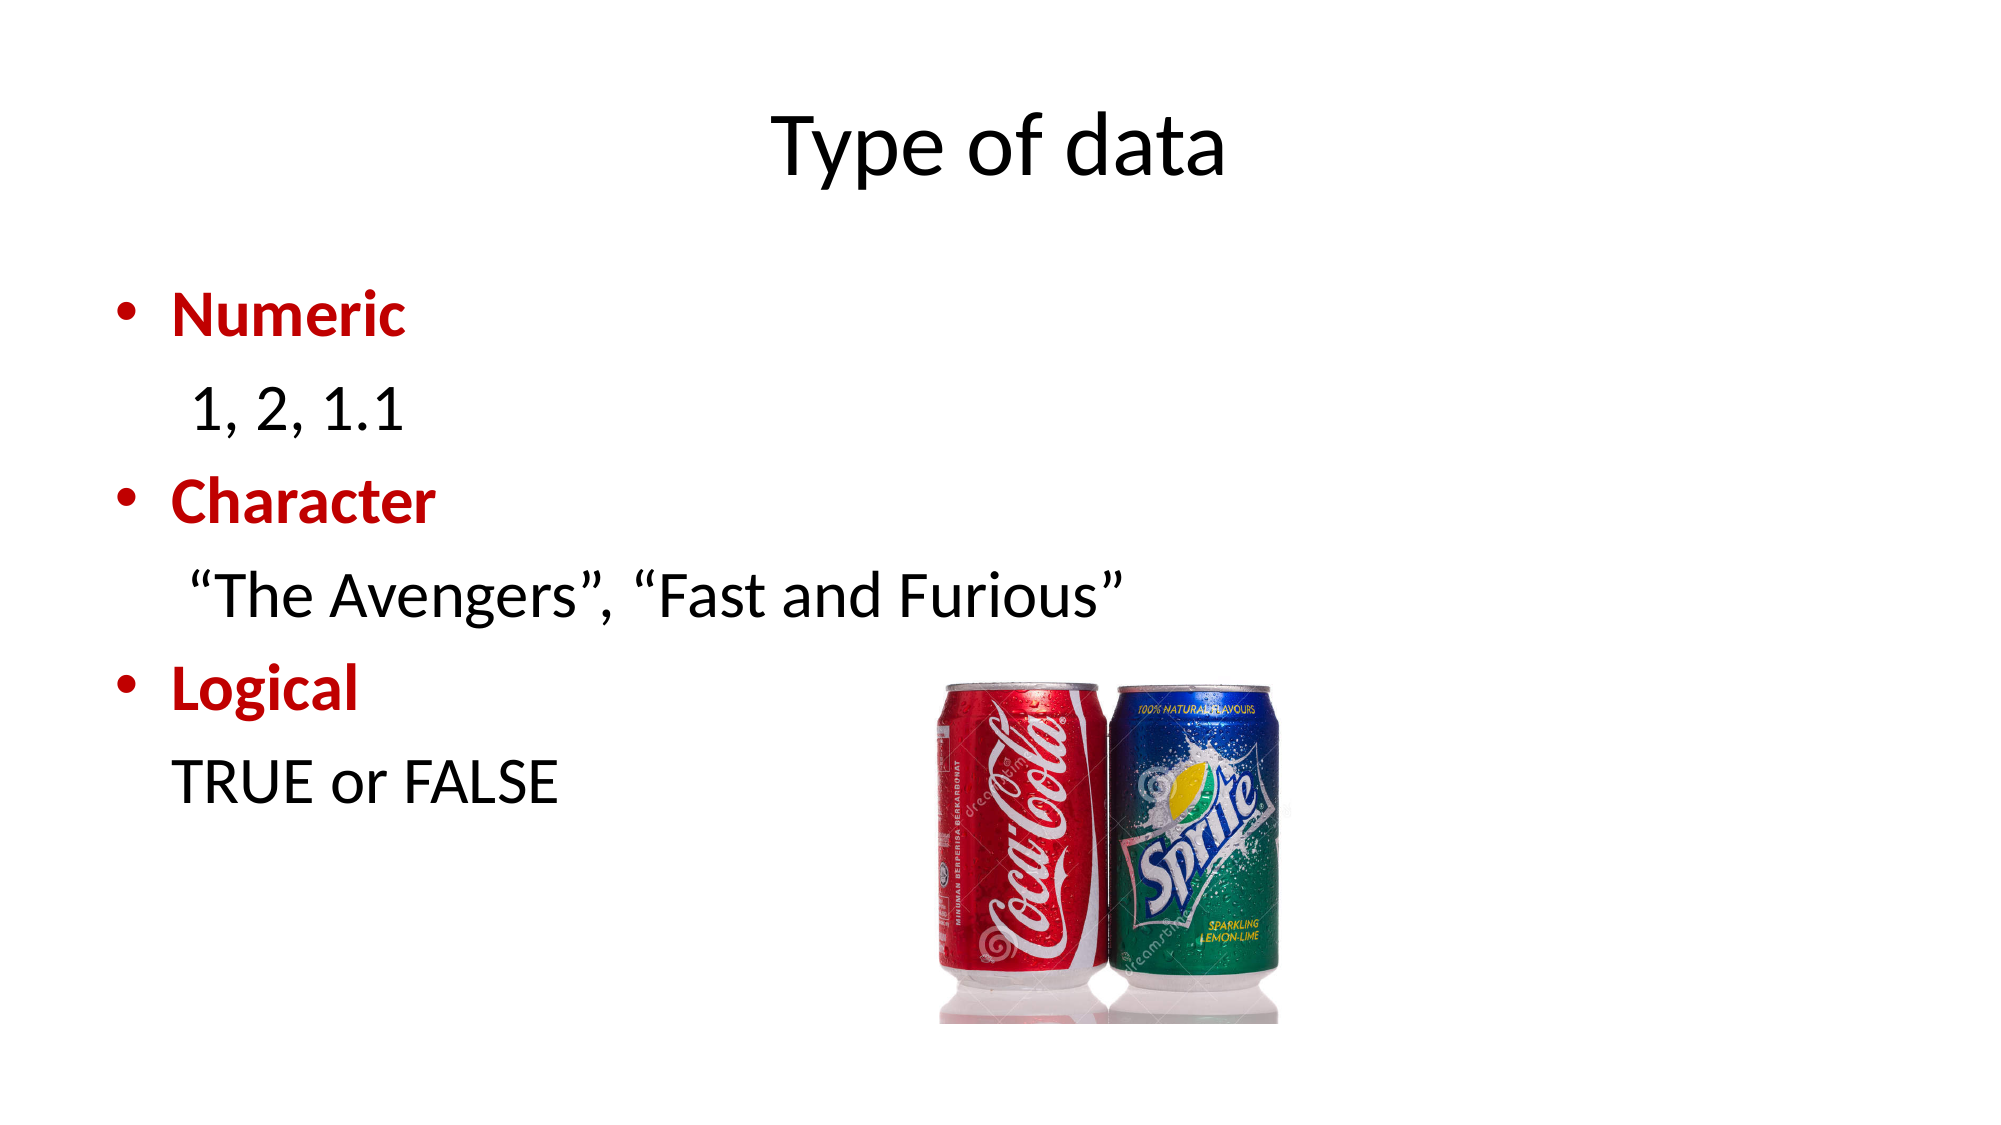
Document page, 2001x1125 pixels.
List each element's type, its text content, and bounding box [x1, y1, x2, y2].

title Type of data [99, 45, 1900, 233]
list Numeric 1, 2, 1.1 Character “The Avengers”, “Fast and Furious” Logical TRUE or FALSE [99, 262, 1900, 1005]
picture [917, 668, 1292, 1024]
